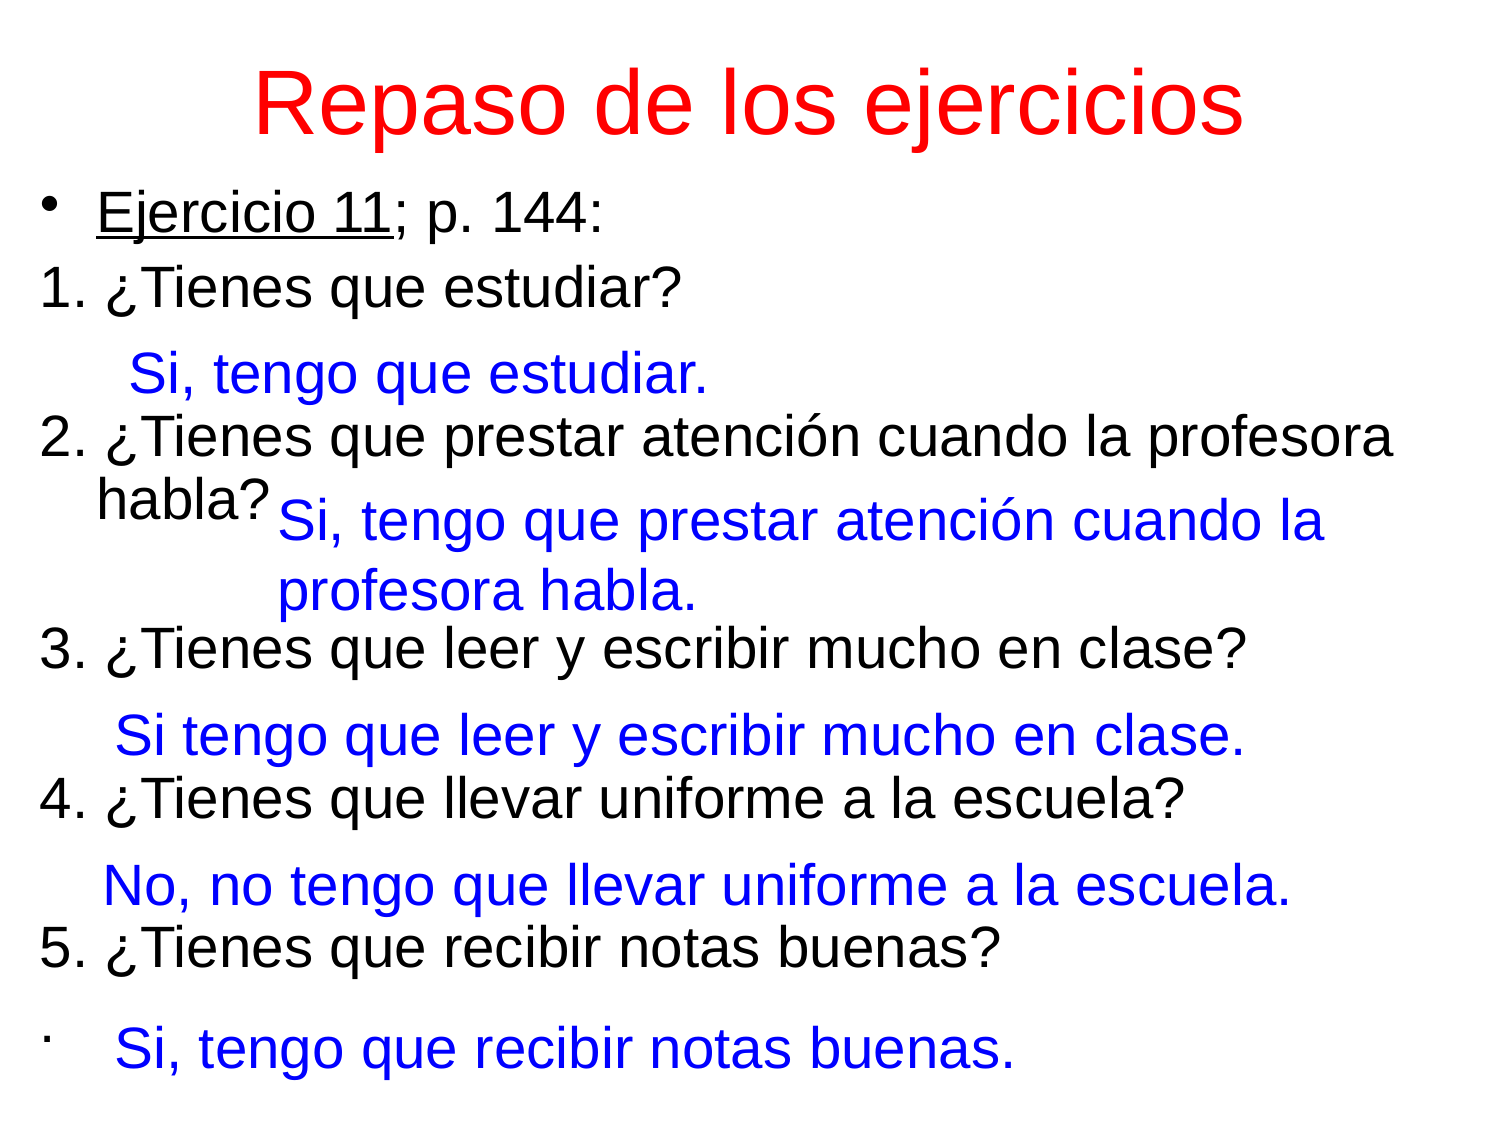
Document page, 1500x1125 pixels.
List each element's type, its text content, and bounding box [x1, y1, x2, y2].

text_box Si, tengo que prestar atención cuando la profesora habla. [262, 474, 1359, 630]
text_box Si, tengo que estudiar. [114, 327, 726, 413]
title Repaso de los ejercicios [75, 24, 1425, 170]
text_box Si tengo que leer y escribir mucho en clase. [100, 689, 1264, 775]
text_box No, no tengo que llevar uniforme a la escuela. [87, 839, 1310, 925]
text_box Si, tengo que recibir notas buenas. [100, 1002, 1034, 1088]
list Ejercicio 11; p. 144: 1. ¿Tienes que estudiar? 2. ¿Tienes que prestar atención cuando la profesora habla? 3. ¿Tienes que leer y escribir mucho en clase? 4. ¿Tienes que llevar uniforme a la escuela? 5. ¿Tienes que recibir notas buenas? . [24, 174, 1450, 1125]
